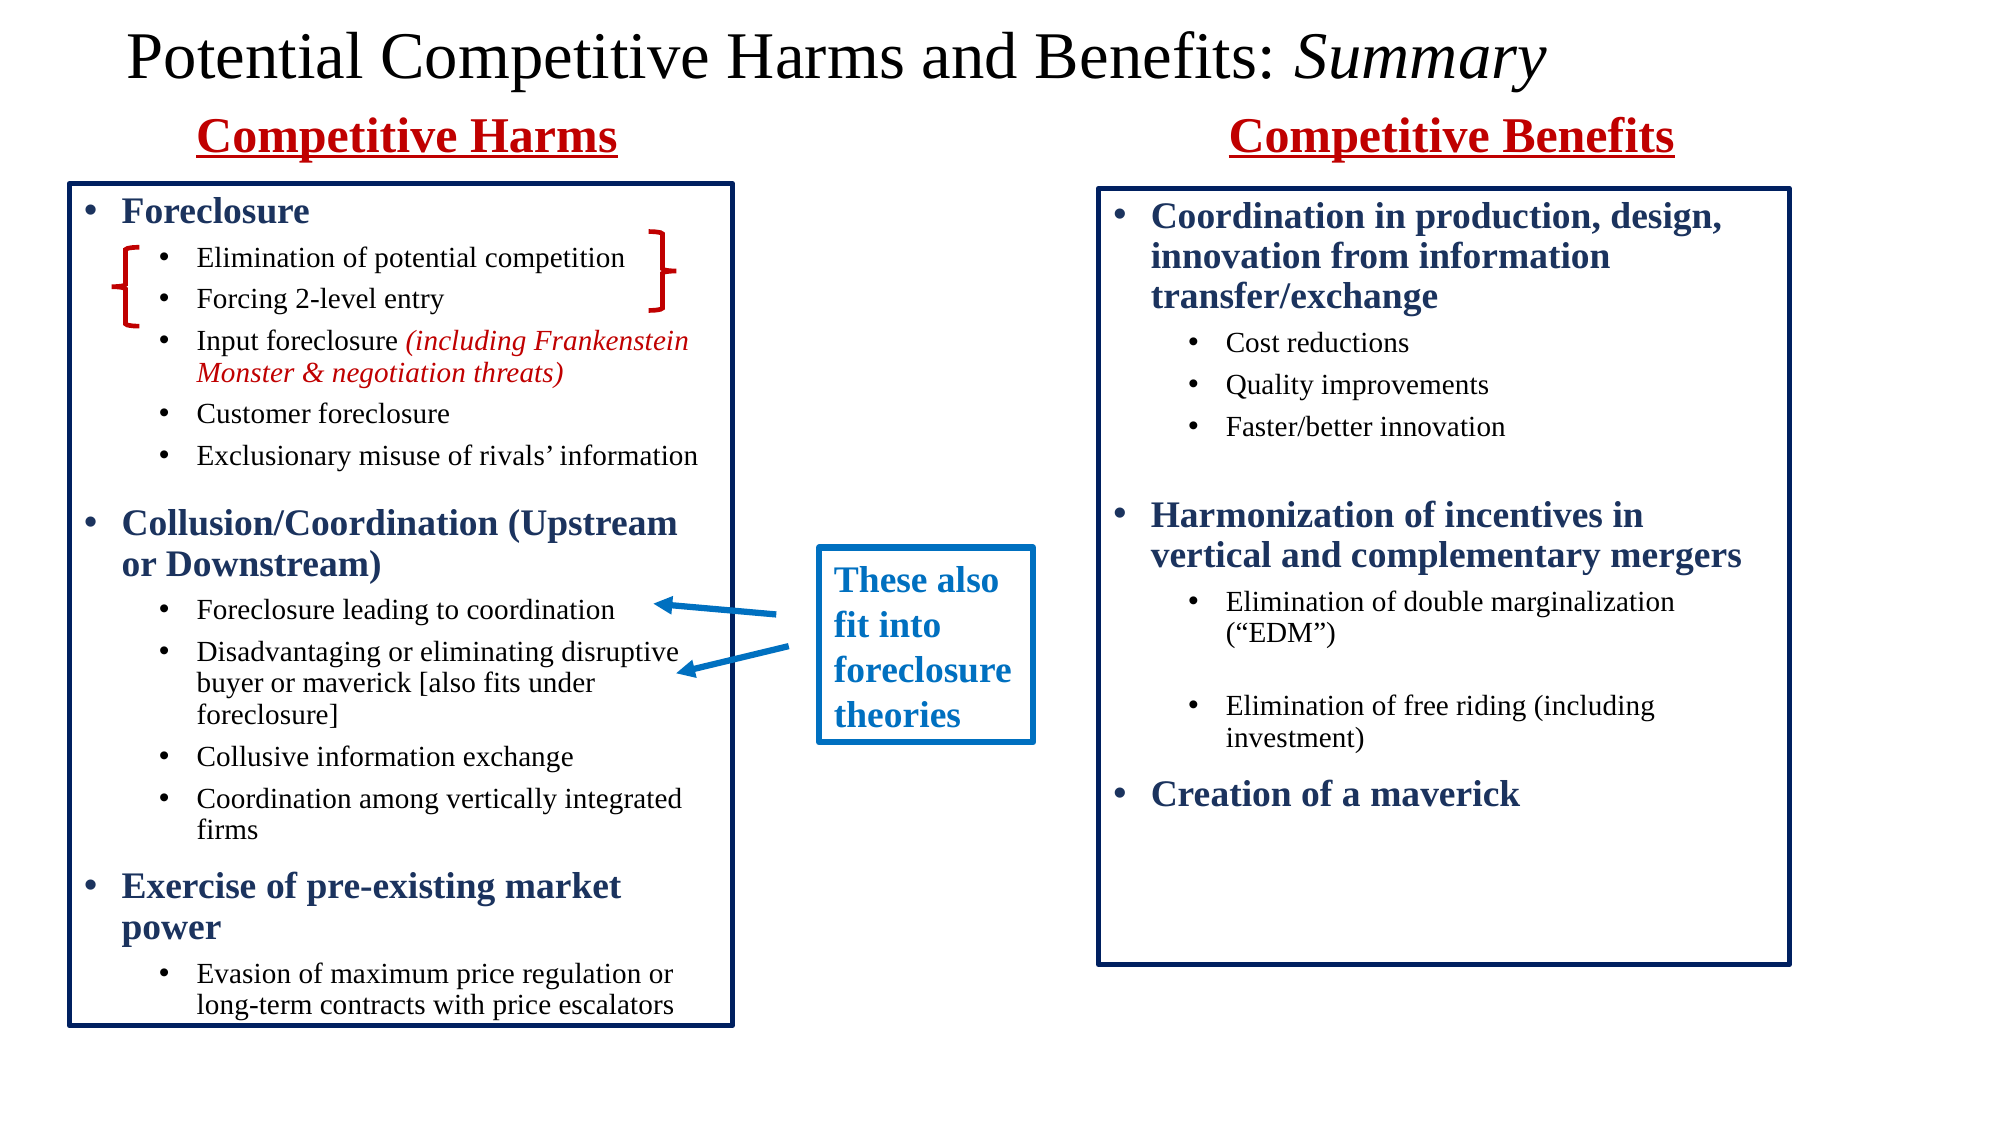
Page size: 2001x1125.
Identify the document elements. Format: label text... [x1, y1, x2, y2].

text_box [648, 231, 677, 311]
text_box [676, 646, 789, 674]
list Competitive Harms [31, 122, 654, 171]
title Potential Competitive Harms and Benefits: Summary [111, 0, 1645, 128]
text_box [111, 246, 140, 327]
list Coordination in production, design, innovation from information transfer/exchange Cost reductions Quality improvements Faster/better innovation Harmonization of incentives in vertical and complementary mergers Elimination of double marginalization (“EDM”) Elimination of free riding (including investment) Creation of a maverick [1098, 188, 1790, 965]
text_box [653, 603, 777, 615]
list Foreclosure Elimination of potential competition Forcing 2-level entry Input foreclosure (including Frankenstein Monster & negotiation threats) Customer foreclosure Exclusionary misuse of rivals’ information Collusion/Coordination (Upstream or Downstream) Foreclosure leading to coordination Disadvantaging or eliminating disruptive buyer or maverick [also fits under foreclosure] Collusive information exchange Coordination among vertically integrated firms Exercise of pre-existing market power Evasion of maximum price regulation or long-term contracts with price escalators [69, 183, 733, 1026]
text_box These also fit into foreclosure theories [819, 547, 1033, 743]
list Competitive Benefits [1063, 155, 1979, 171]
